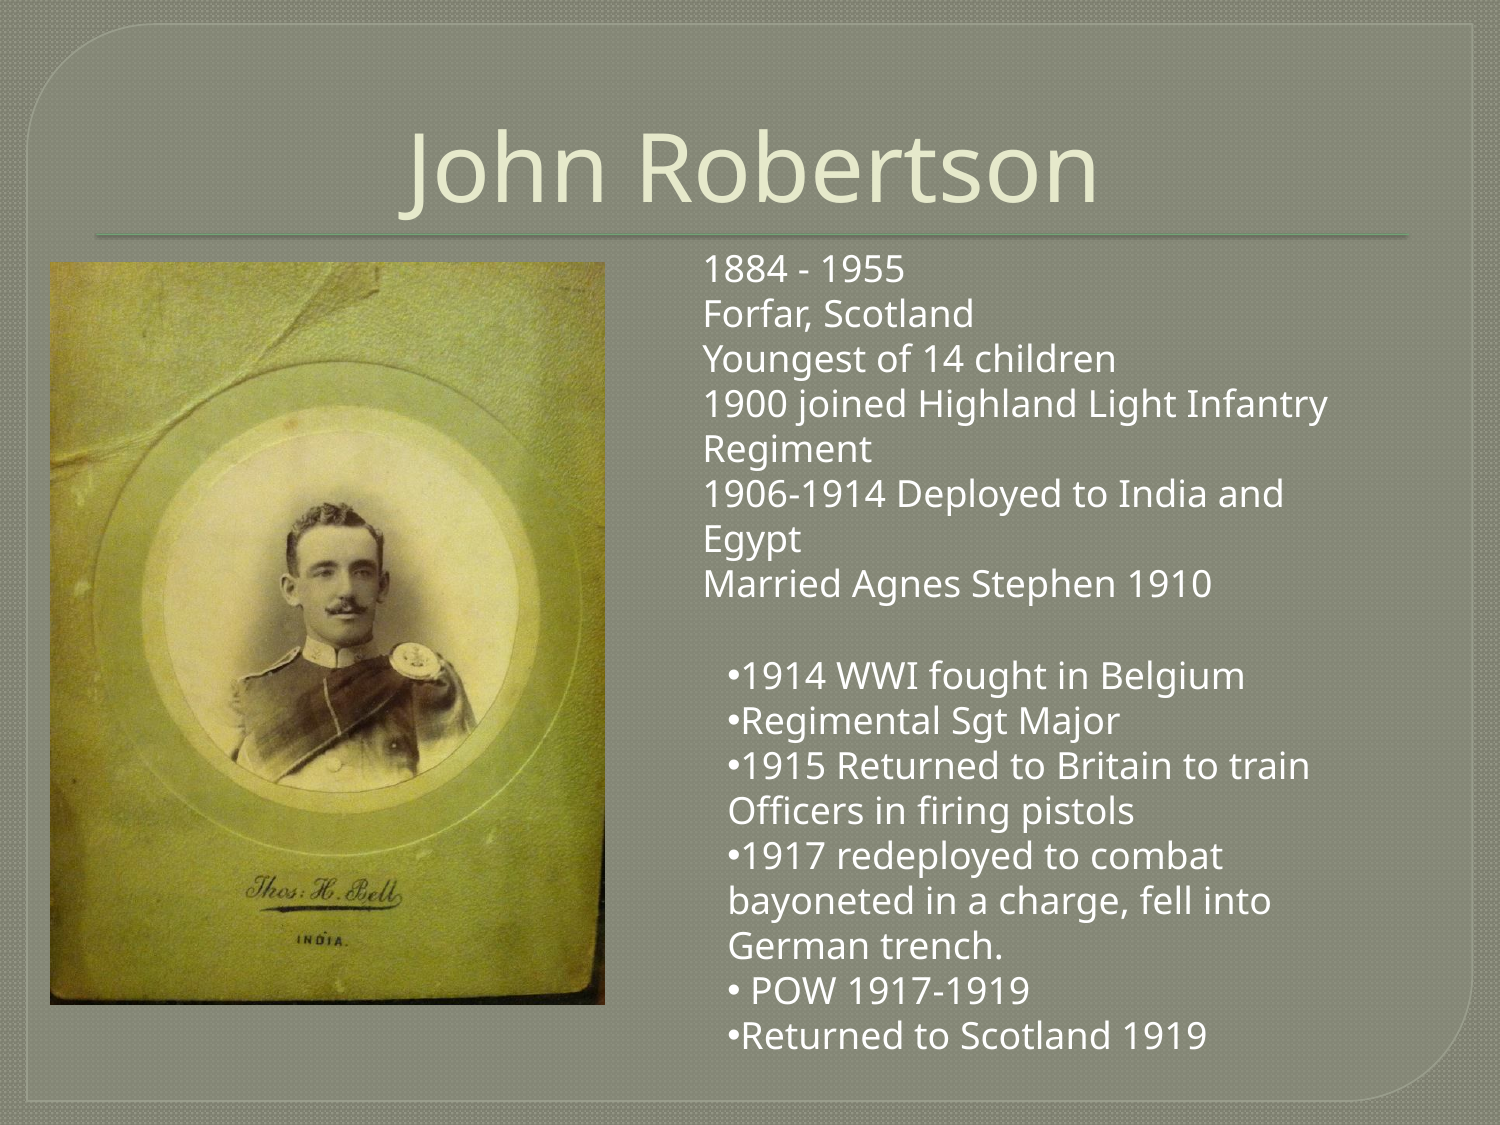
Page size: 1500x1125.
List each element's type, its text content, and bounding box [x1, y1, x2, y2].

text_box 1884 - 1955 Forfar, Scotland Youngest of 14 children 1900 joined Highland Light Infantry Regiment 1906-1914 Deployed to India and Egypt Married Agnes Stephen 1910 [687, 237, 1383, 613]
title John Robertson [75, 41, 1425, 230]
text_box 1914 WWI fought in Belgium Regimental Sgt Major 1915 Returned to Britain to train Officers in firing pistols 1917 redeployed to combat bayoneted in a charge, fell into German trench. POW 1917-1919 Returned to Scotland 1919 [712, 599, 1350, 1110]
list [49, 262, 605, 1006]
